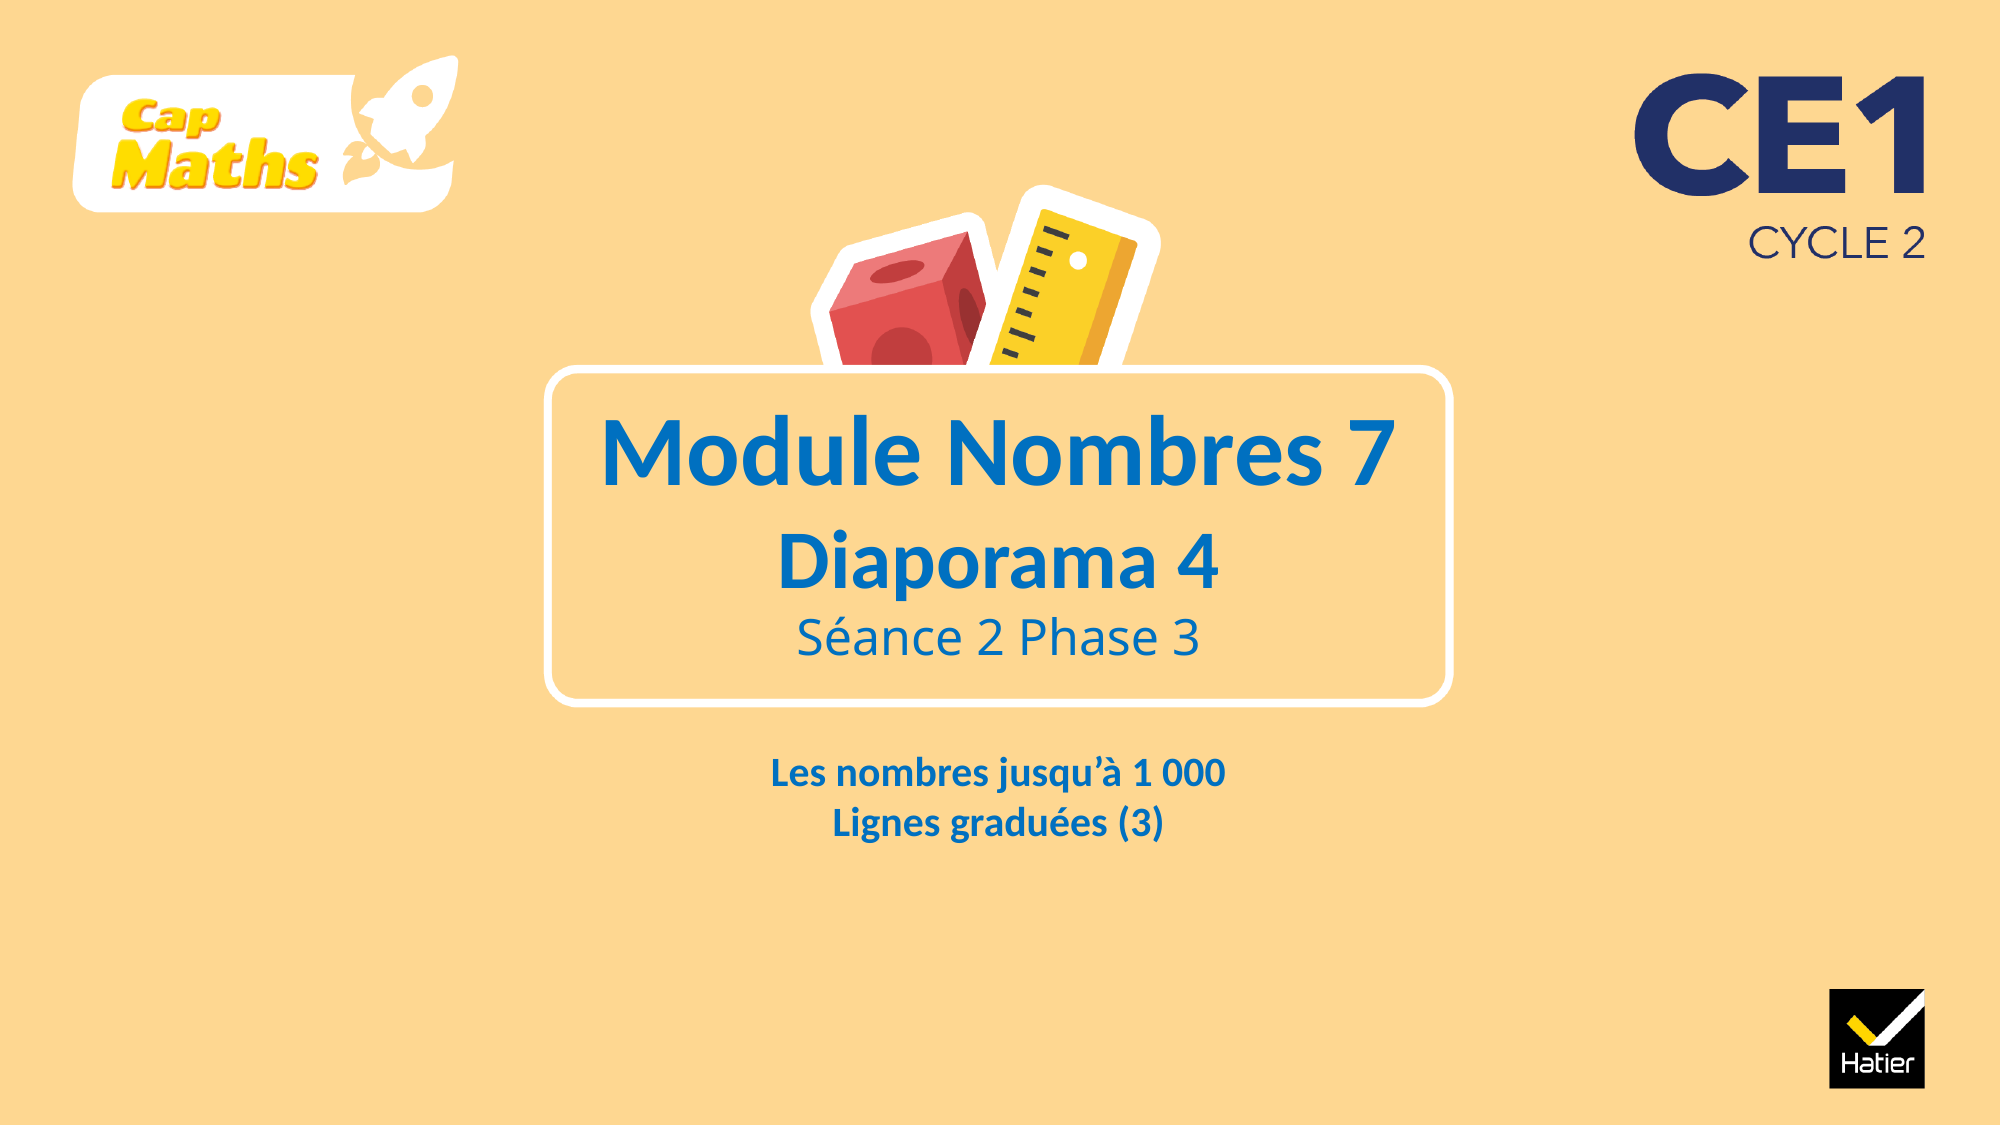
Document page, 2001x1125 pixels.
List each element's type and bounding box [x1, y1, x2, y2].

list [0, 0, 2000, 1125]
